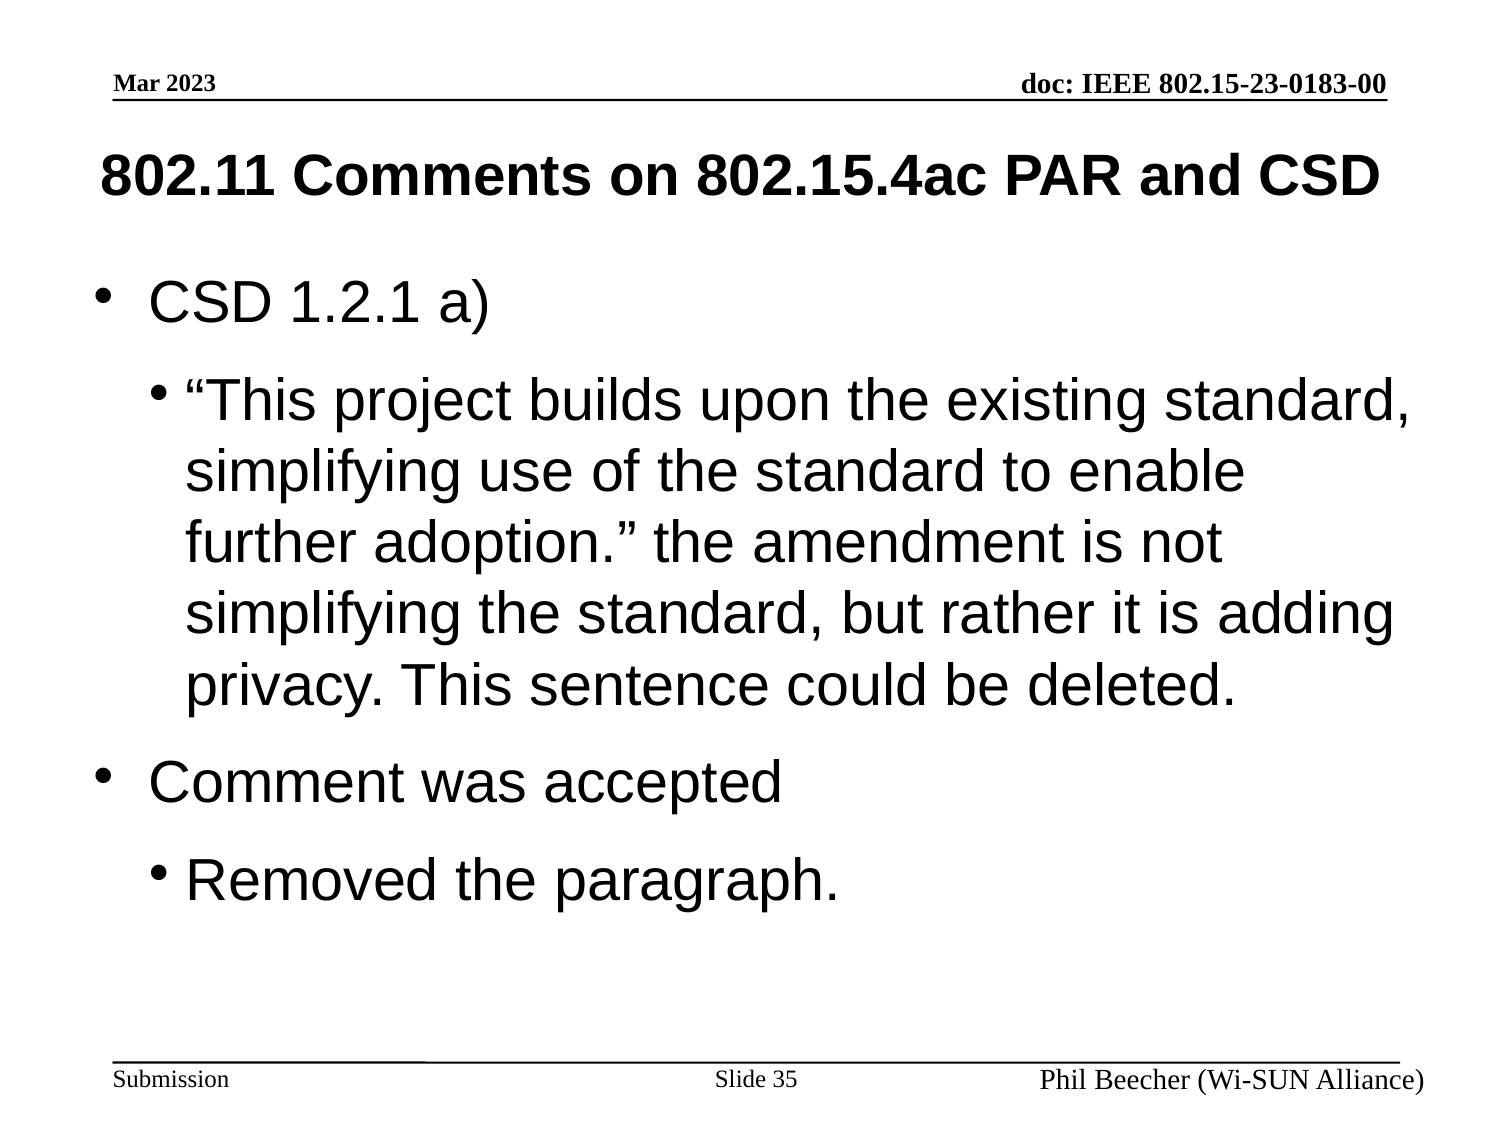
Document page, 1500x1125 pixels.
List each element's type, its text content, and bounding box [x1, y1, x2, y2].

text_box Slide 35 [675, 1062, 838, 1093]
text_box 802.11 Comments on 802.15.4ac PAR and CSD [74, 112, 1425, 233]
text_box CSD 1.2.1 a) “This project builds upon the existing standard, simplifying use of the standard to enable further adoption.” the amendment is not simplifying the standard, but rather it is adding privacy. This sentence could be deleted. Comment was accepted Removed the paragraph. [74, 263, 1425, 916]
